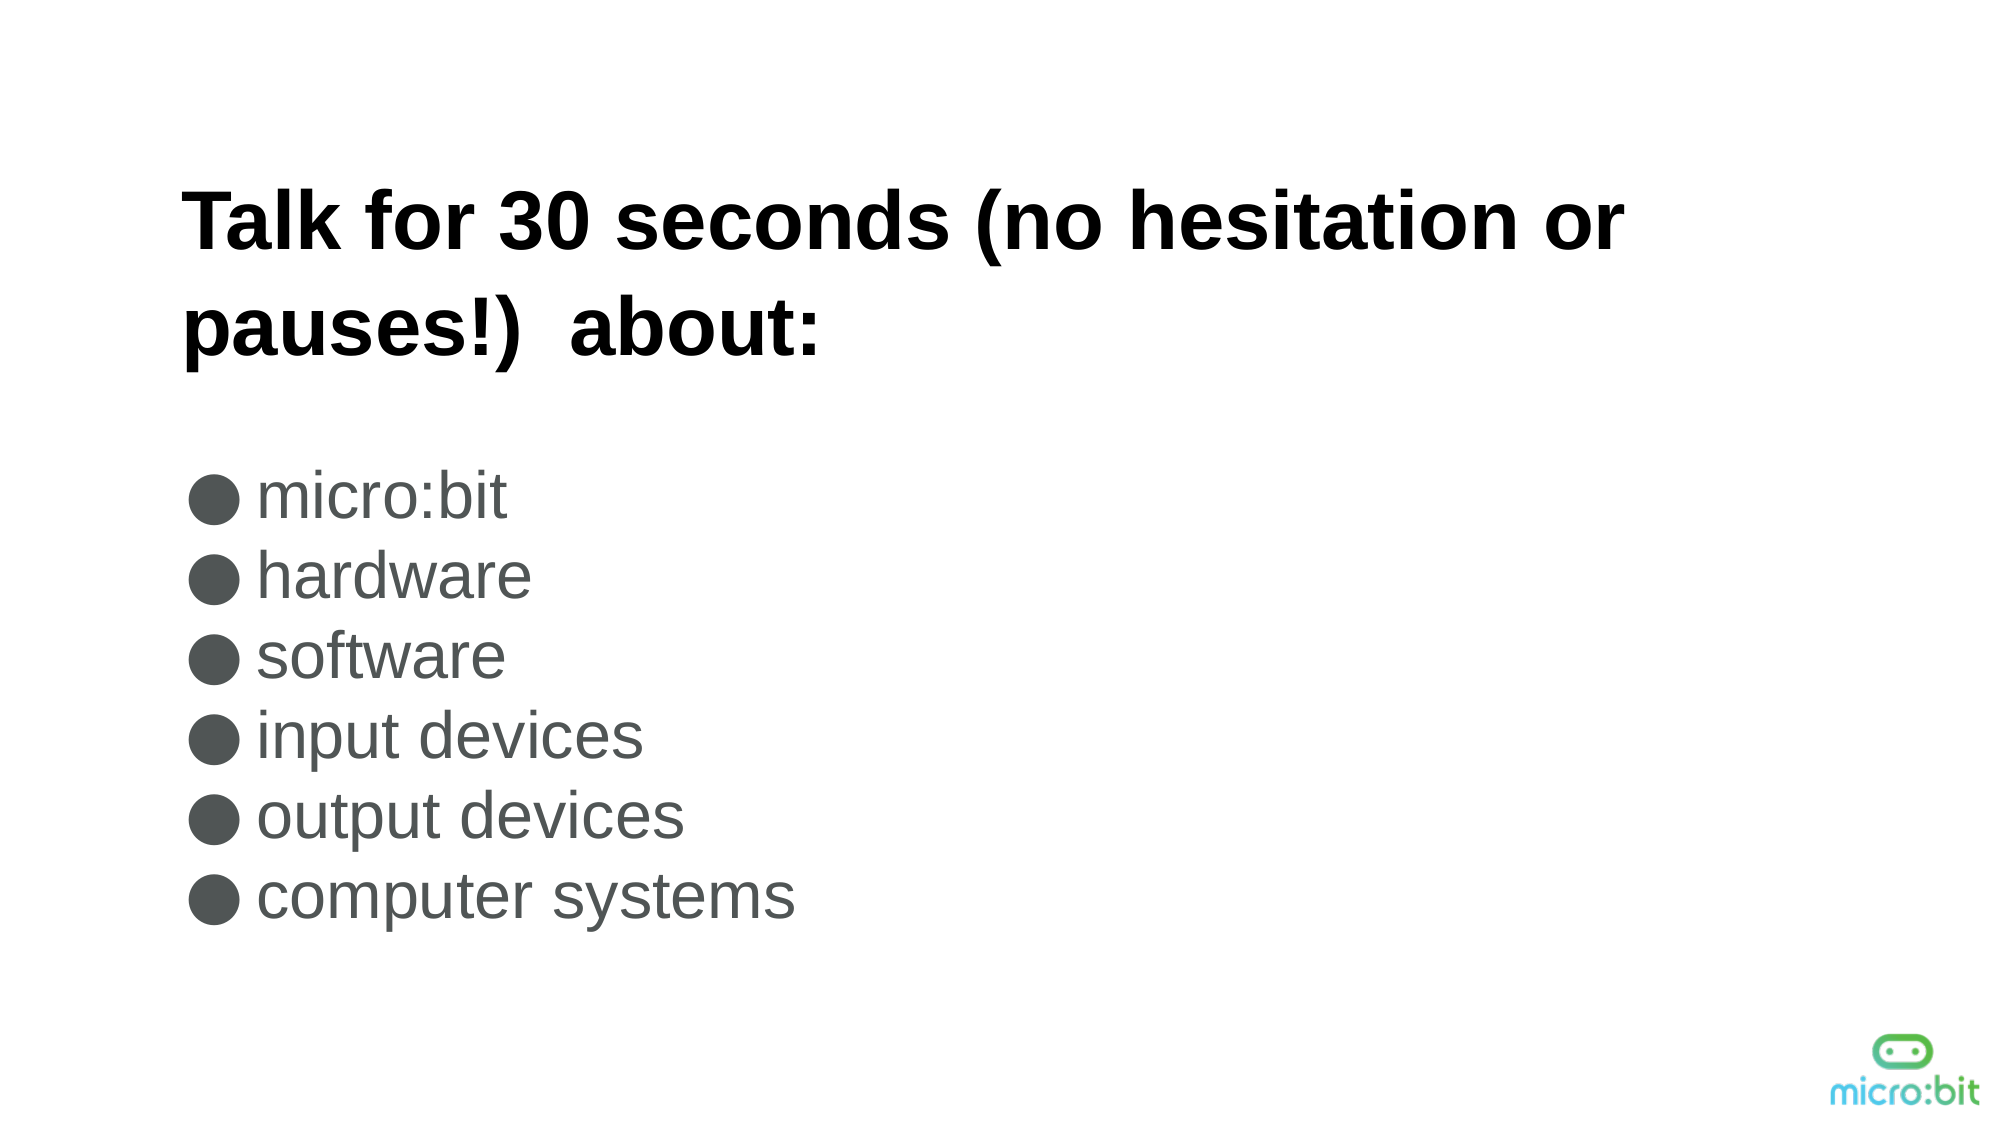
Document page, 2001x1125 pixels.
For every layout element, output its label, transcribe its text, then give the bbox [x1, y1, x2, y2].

picture [1830, 1029, 1980, 1106]
text_box Talk for 30 seconds (no hesitation or pauses!) about: micro:bit hardware software input devices output devices computer systems [166, 72, 1918, 896]
